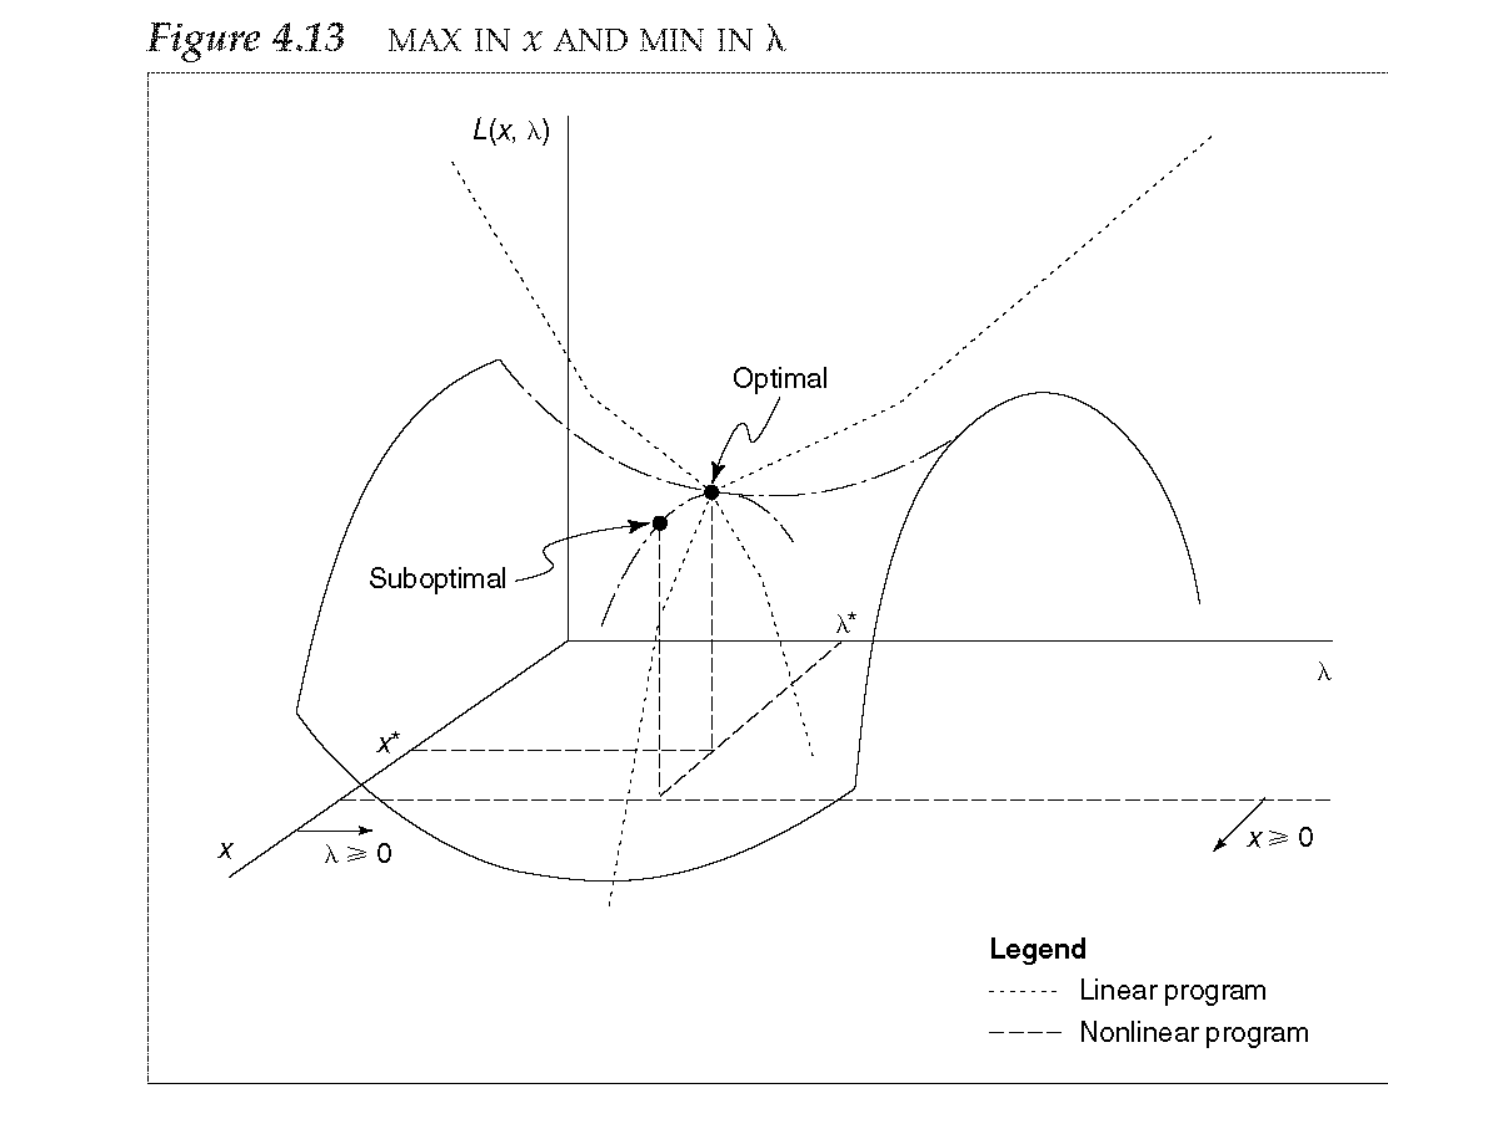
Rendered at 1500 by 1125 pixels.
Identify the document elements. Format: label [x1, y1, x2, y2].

picture [105, 0, 1388, 1088]
